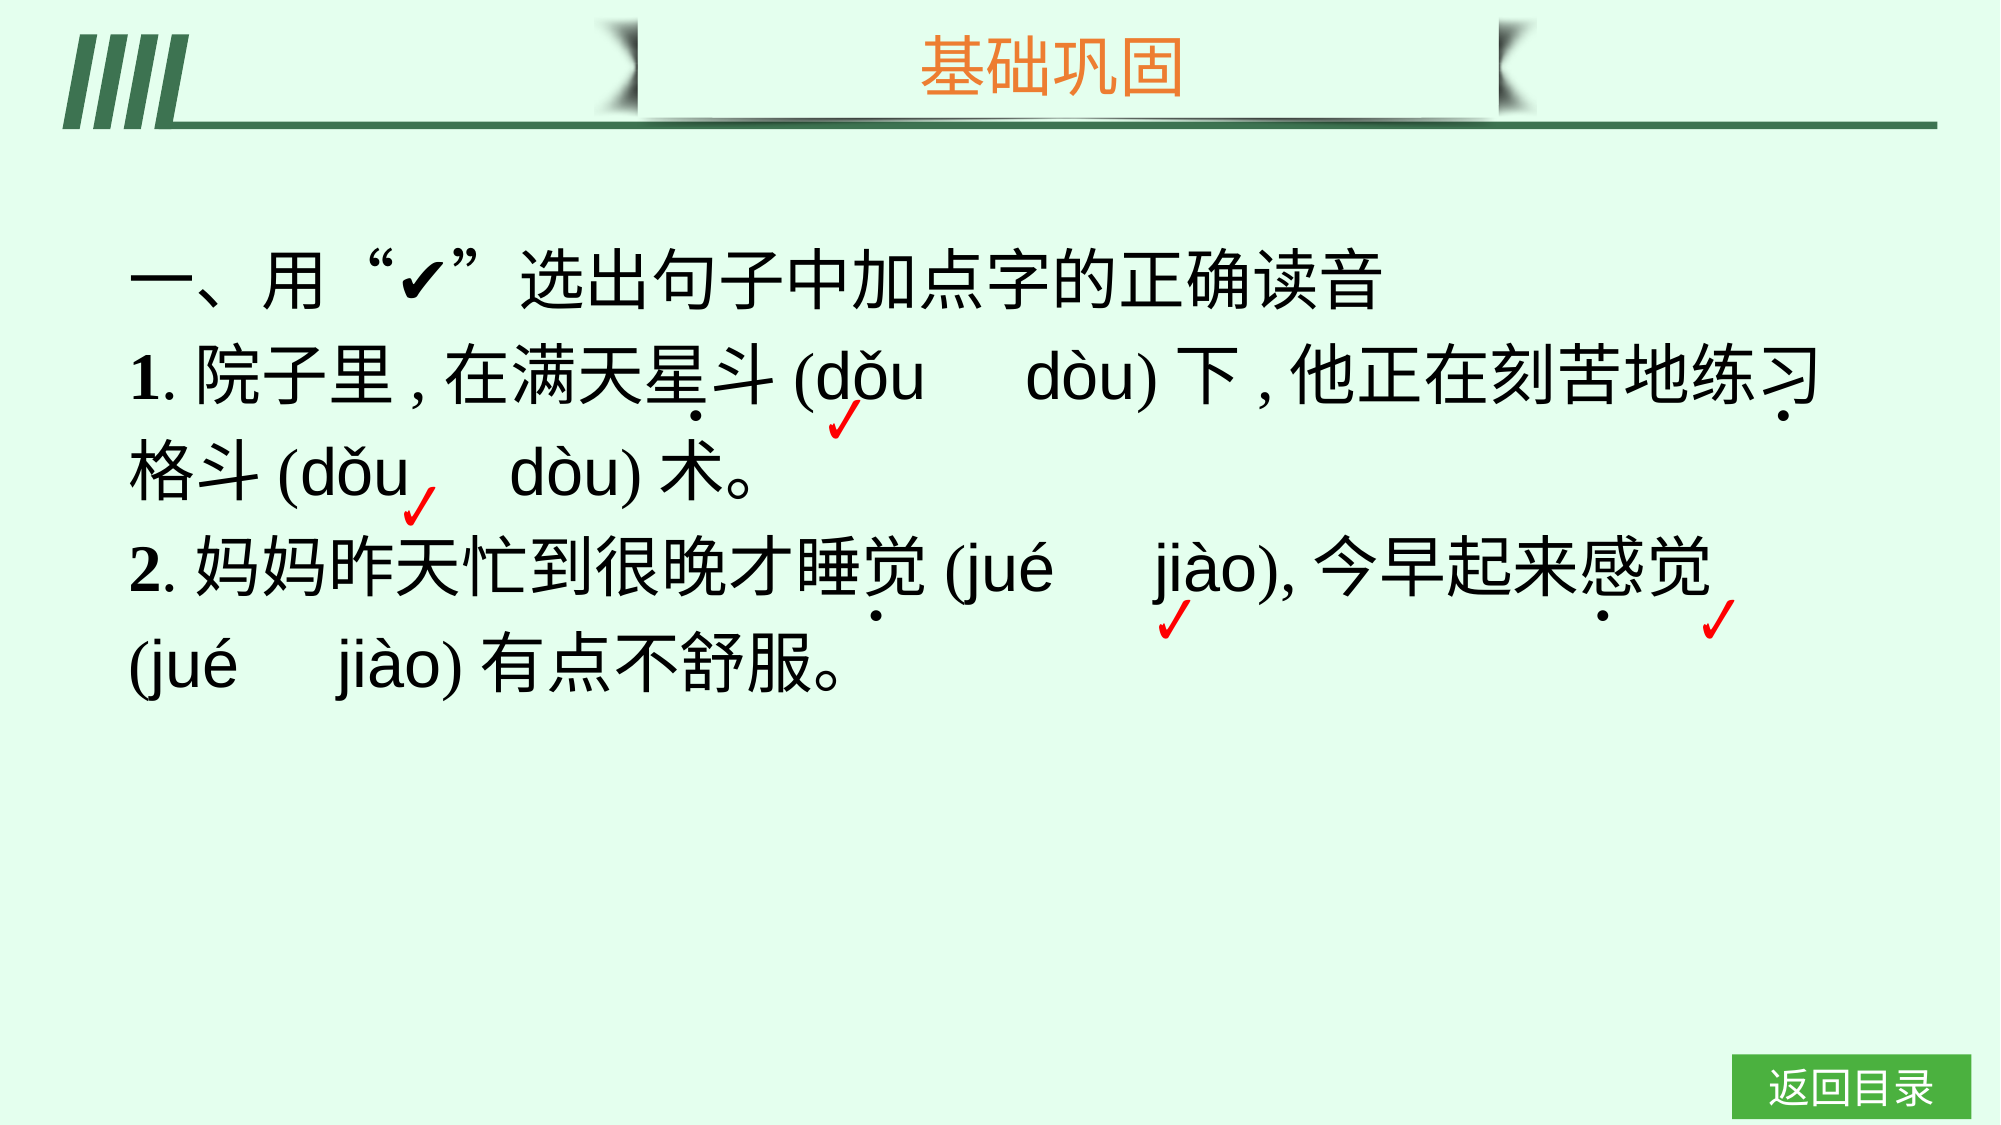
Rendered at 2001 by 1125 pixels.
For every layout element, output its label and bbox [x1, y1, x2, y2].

text_box [62, 34, 1938, 130]
text_box [113, 214, 1887, 705]
text_box [594, 16, 1537, 127]
